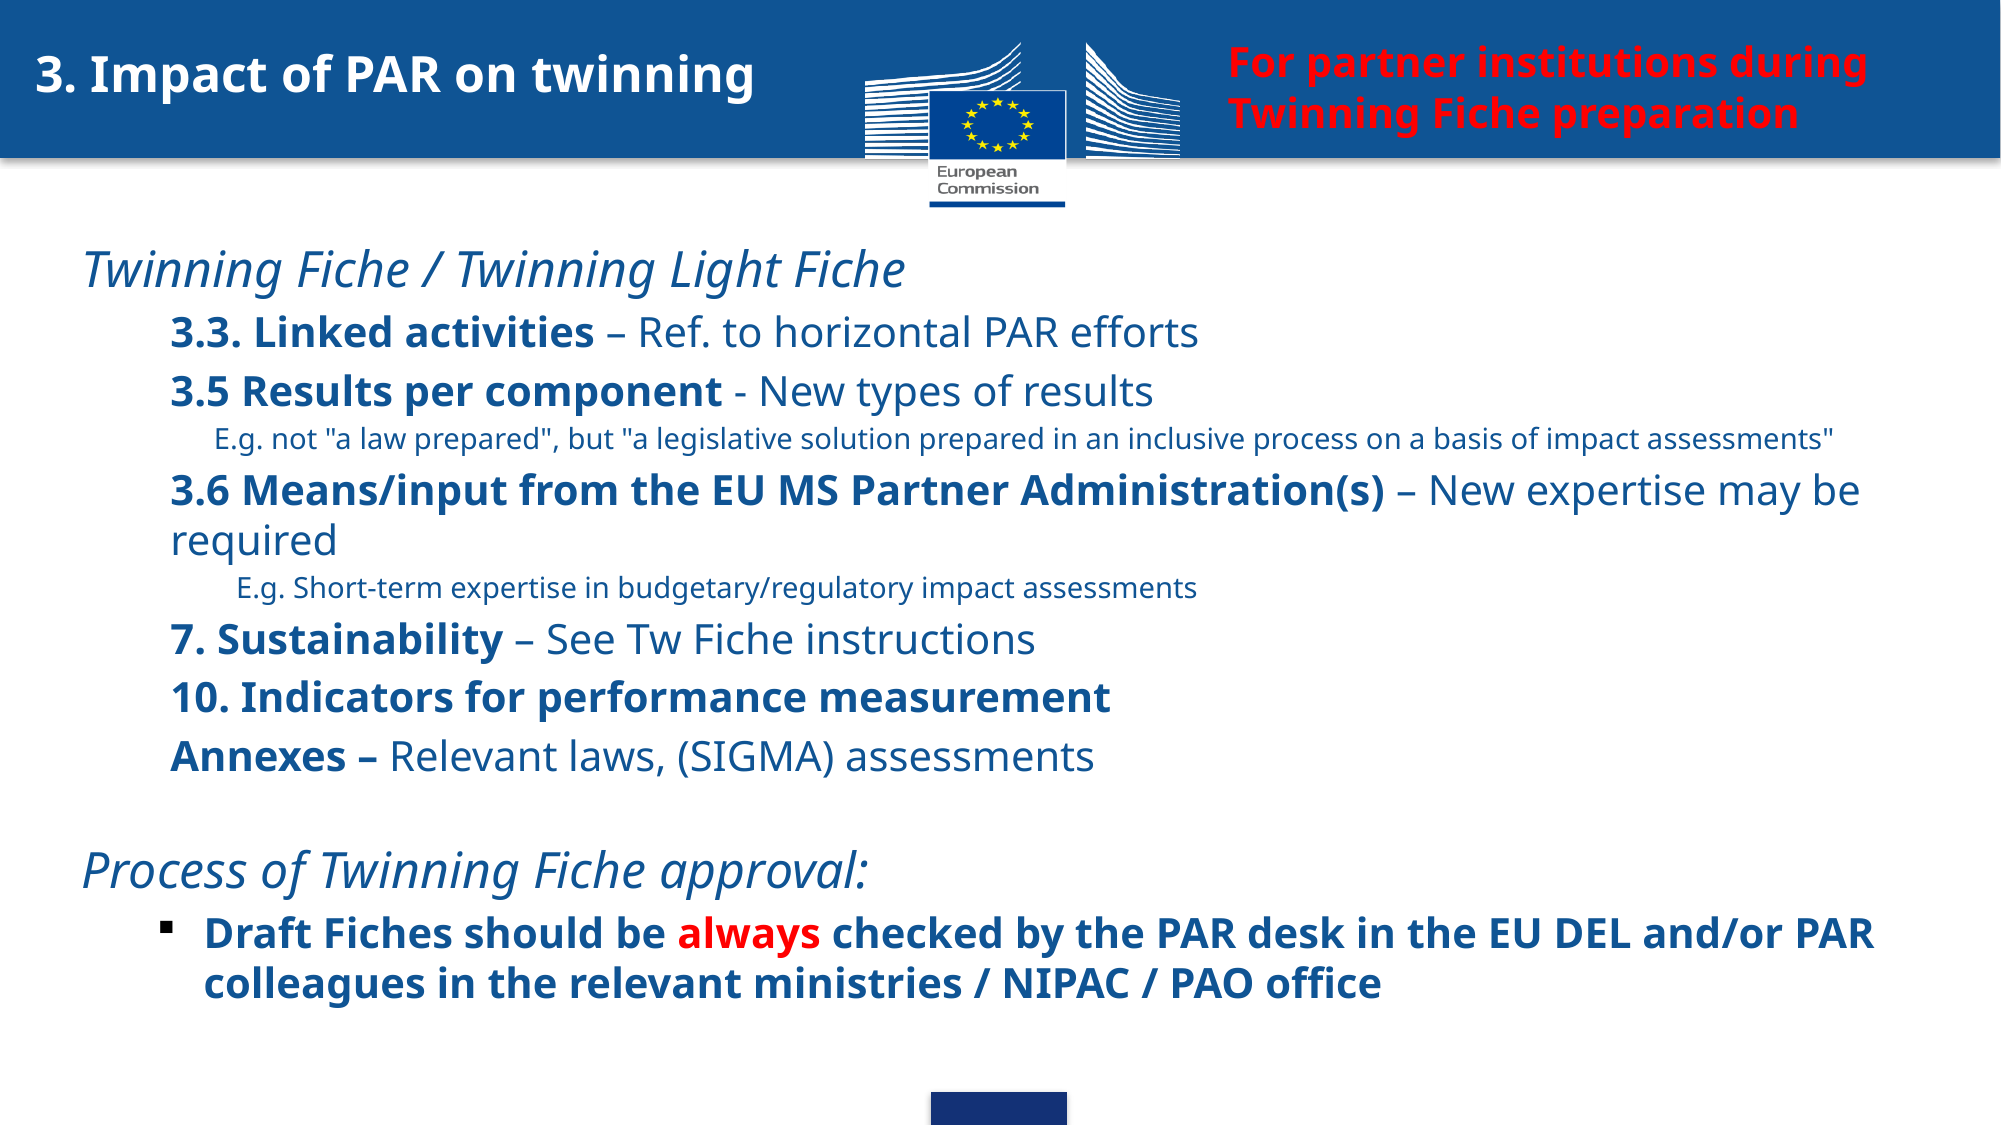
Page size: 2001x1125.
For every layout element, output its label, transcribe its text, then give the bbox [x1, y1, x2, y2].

list Twinning Fiche / Twinning Light Fiche 3.3. Linked activities – Ref. to horizontal PAR efforts 3.5 Results per component - New types of results E.g. not "a law prepared", but "a legislative solution prepared in an inclusive process on a basis of impact assessments" 3.6 Means/input from the EU MS Partner Administration(s) – New expertise may be required E.g. Short-term expertise in budgetary/regulatory impact assessments 7. Sustainability – See Tw Fiche instructions 10. Indicators for performance measurement Annexes – Relevant laws, (SIGMA) assessments Process of Twinning Fiche approval: Draft Fiches should be always checked by the PAR desk in the EU DEL and/or PAR colleagues in the relevant ministries / NIPAC / PAO office [66, 229, 1910, 1105]
picture [865, 42, 1180, 208]
text_box 3. Impact of PAR on twinning [19, 19, 977, 126]
text_box For partner institutions during Twinning Fiche preparation [1212, 19, 1975, 154]
